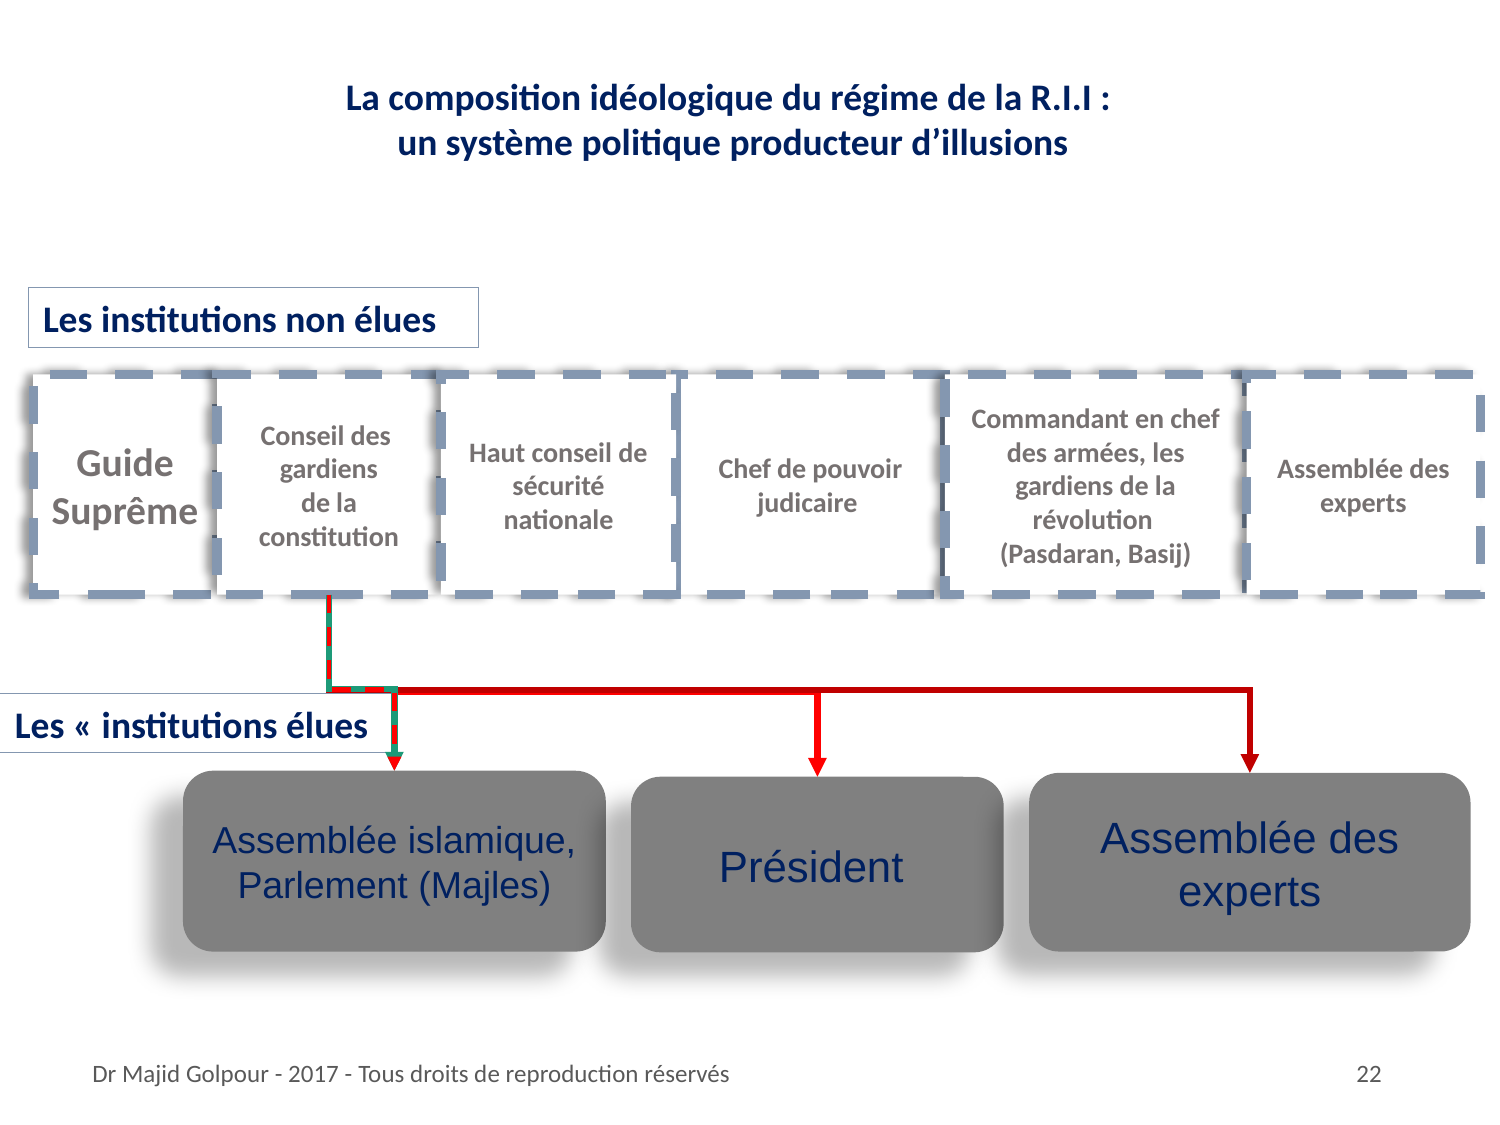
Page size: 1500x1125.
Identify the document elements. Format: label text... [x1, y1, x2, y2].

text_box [273, 650, 450, 716]
text_box La composition idéologique du régime de la R.I.I : un système politique producteur d’illusions [201, 65, 1265, 171]
footer Dr Majid Golpour - 2017 - Tous droits de reproduction réservés [73, 1050, 750, 1096]
slide_number 22 [1059, 1042, 1397, 1103]
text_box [0, 287, 1481, 953]
